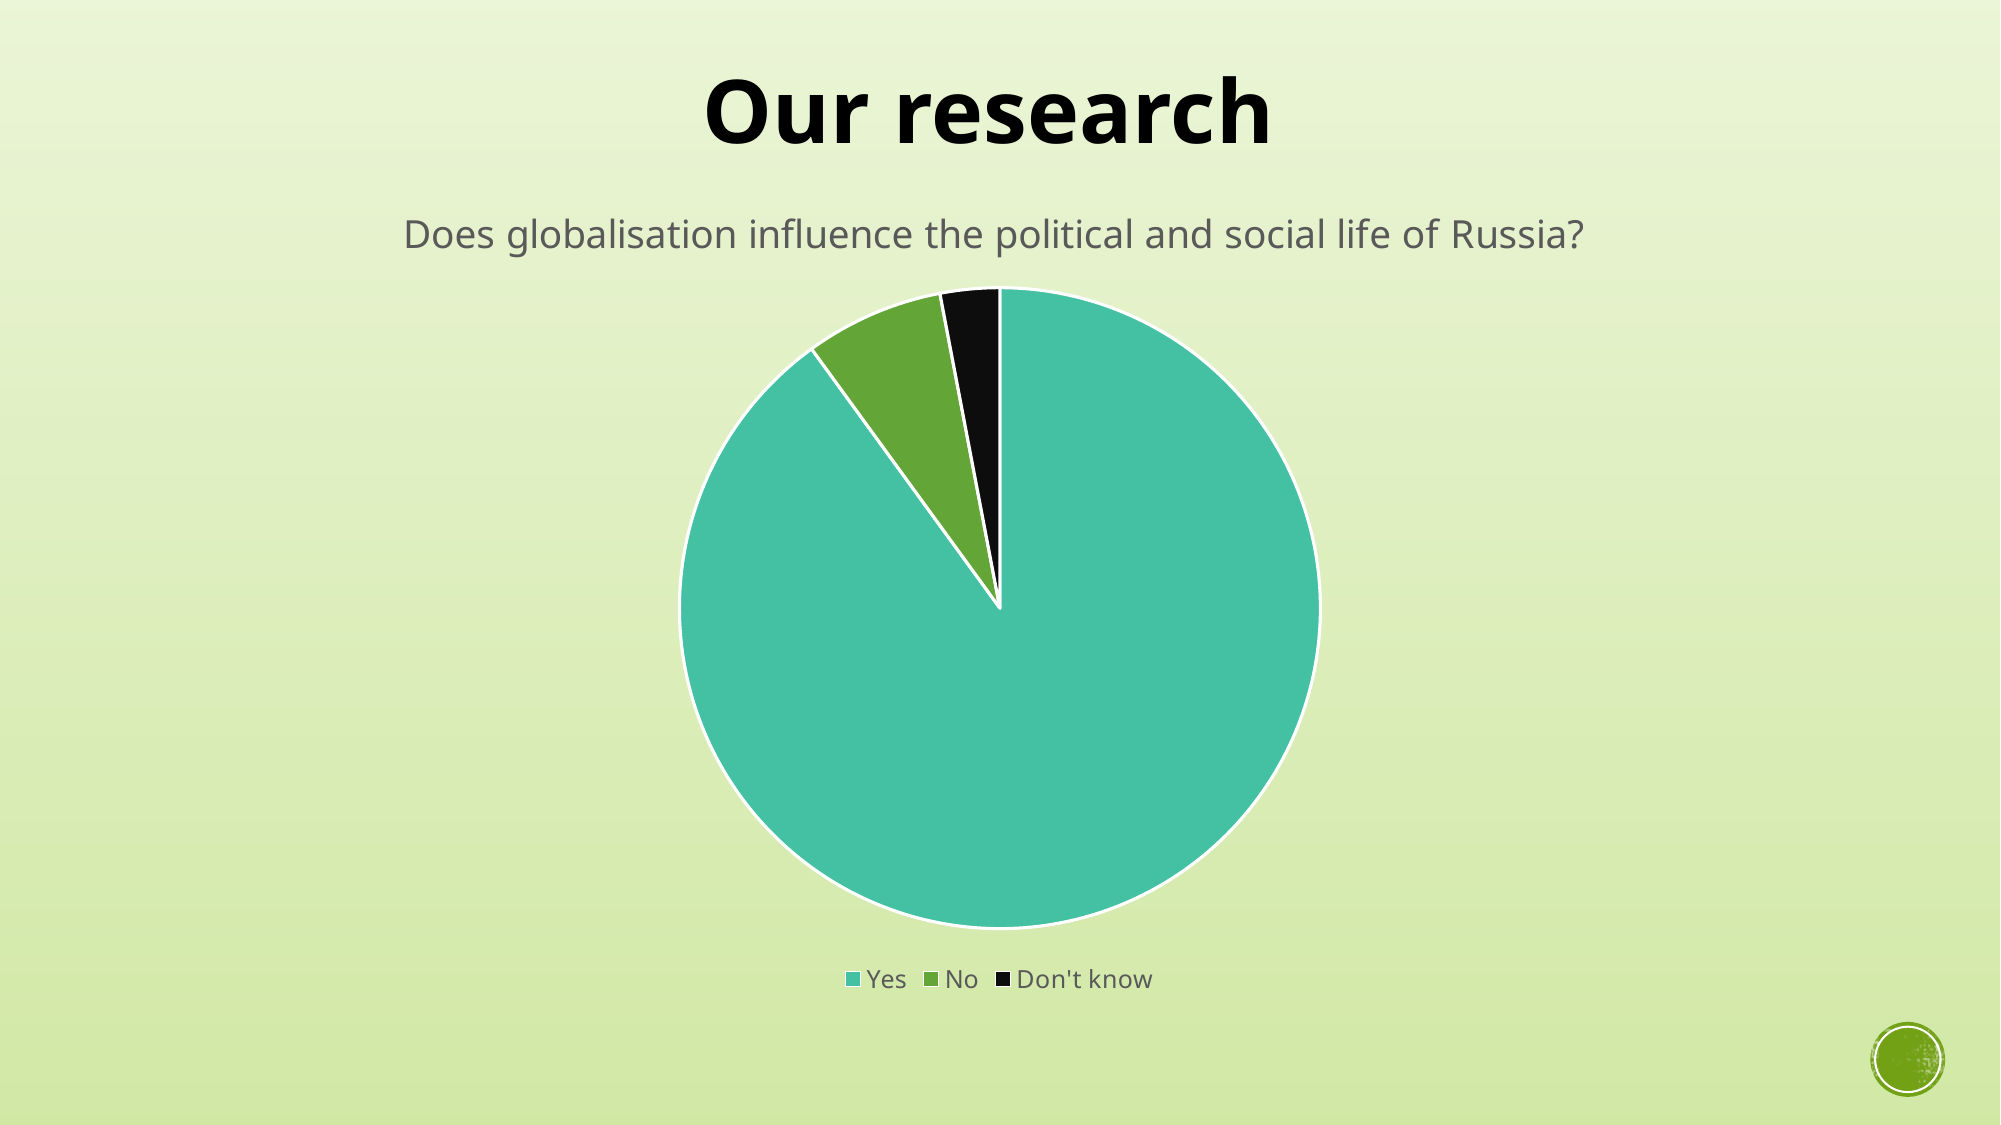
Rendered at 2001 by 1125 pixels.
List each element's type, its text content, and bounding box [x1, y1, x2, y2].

chart [138, 171, 1863, 1003]
title Our research [137, 59, 1863, 169]
